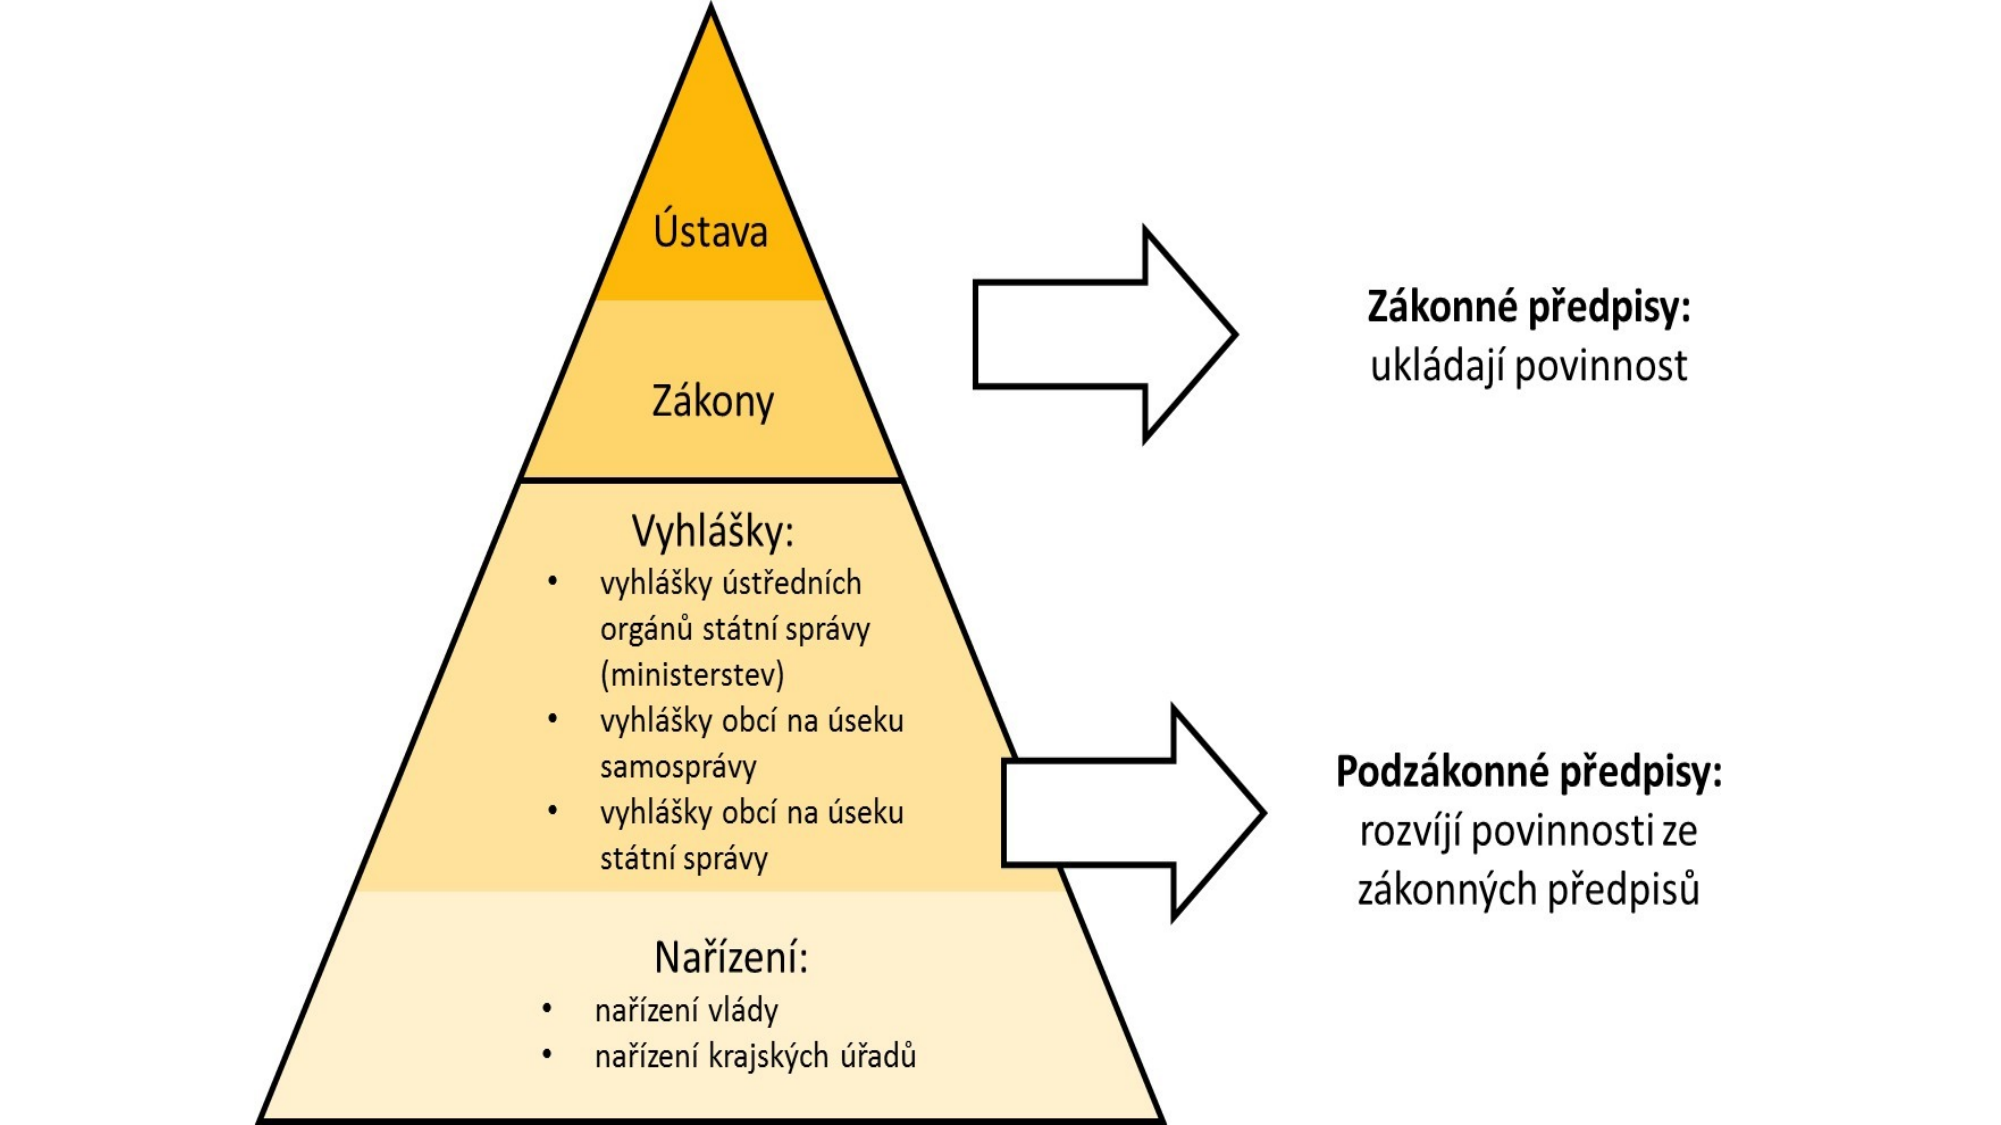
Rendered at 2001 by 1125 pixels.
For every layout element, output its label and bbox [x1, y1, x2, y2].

picture [254, 0, 1721, 1125]
